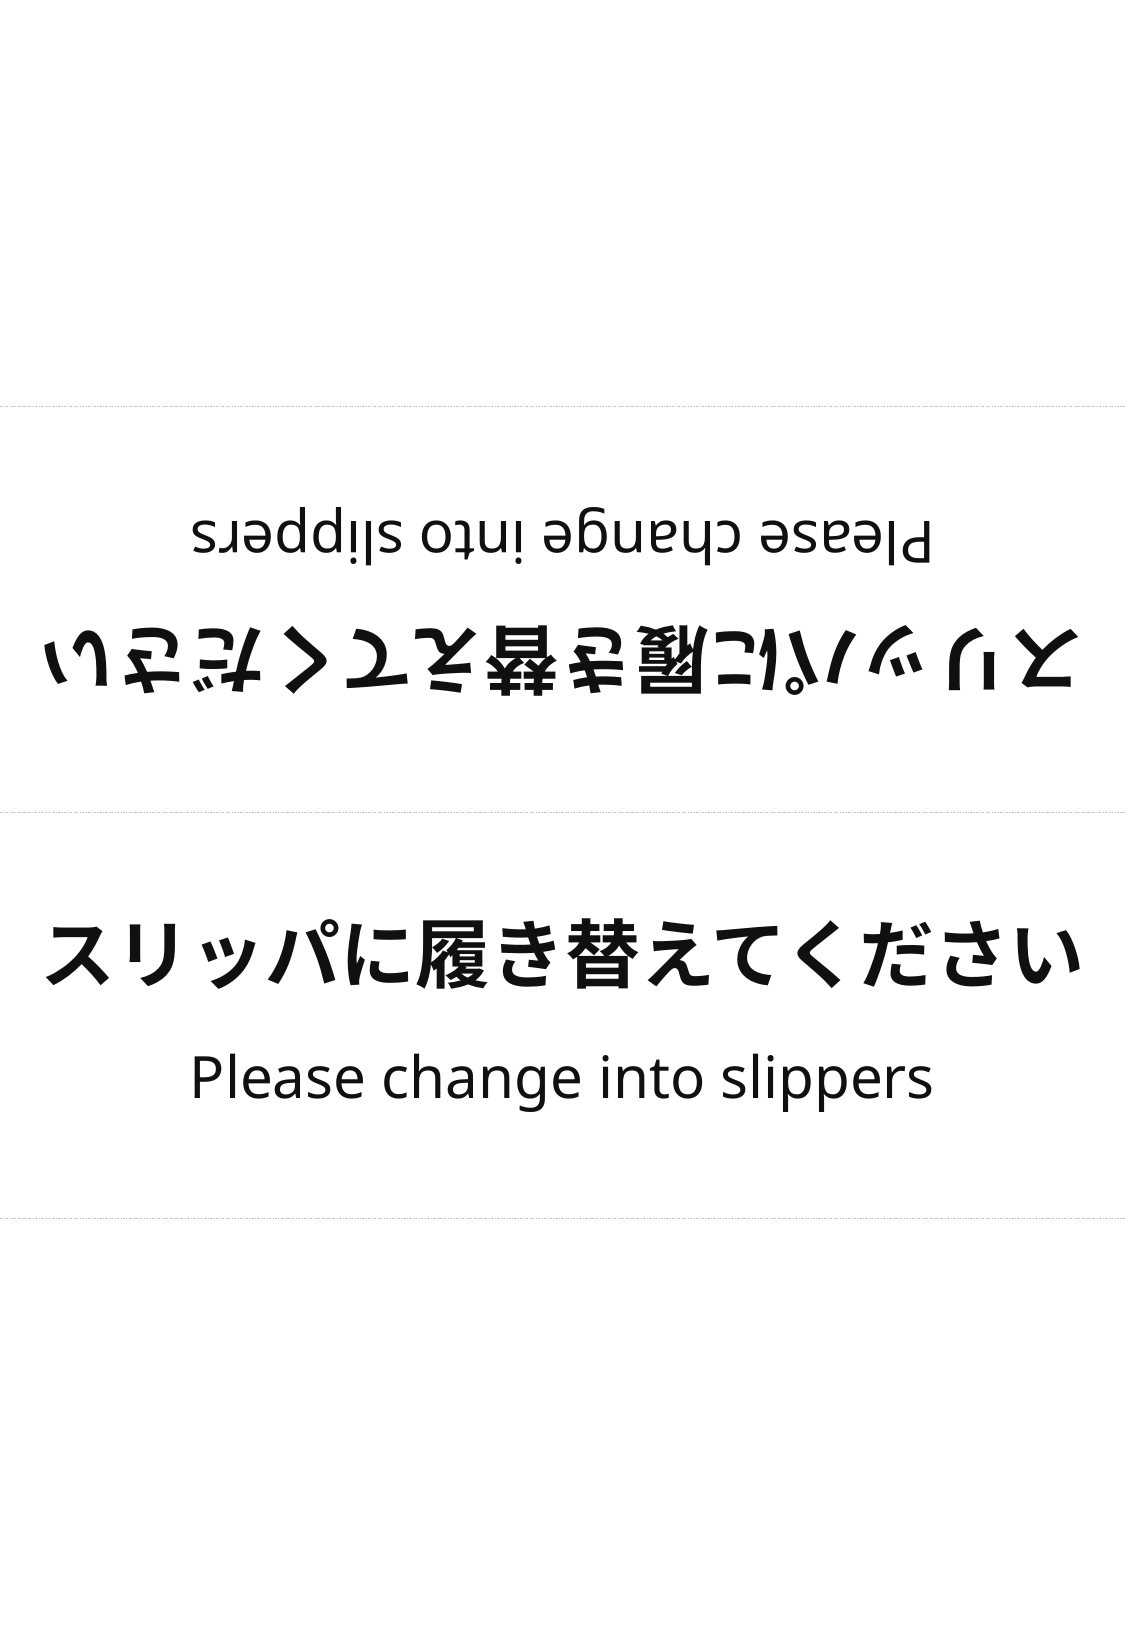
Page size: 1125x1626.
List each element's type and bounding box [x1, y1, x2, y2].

text_box [17, 899, 1108, 1119]
text_box [17, 501, 1108, 716]
